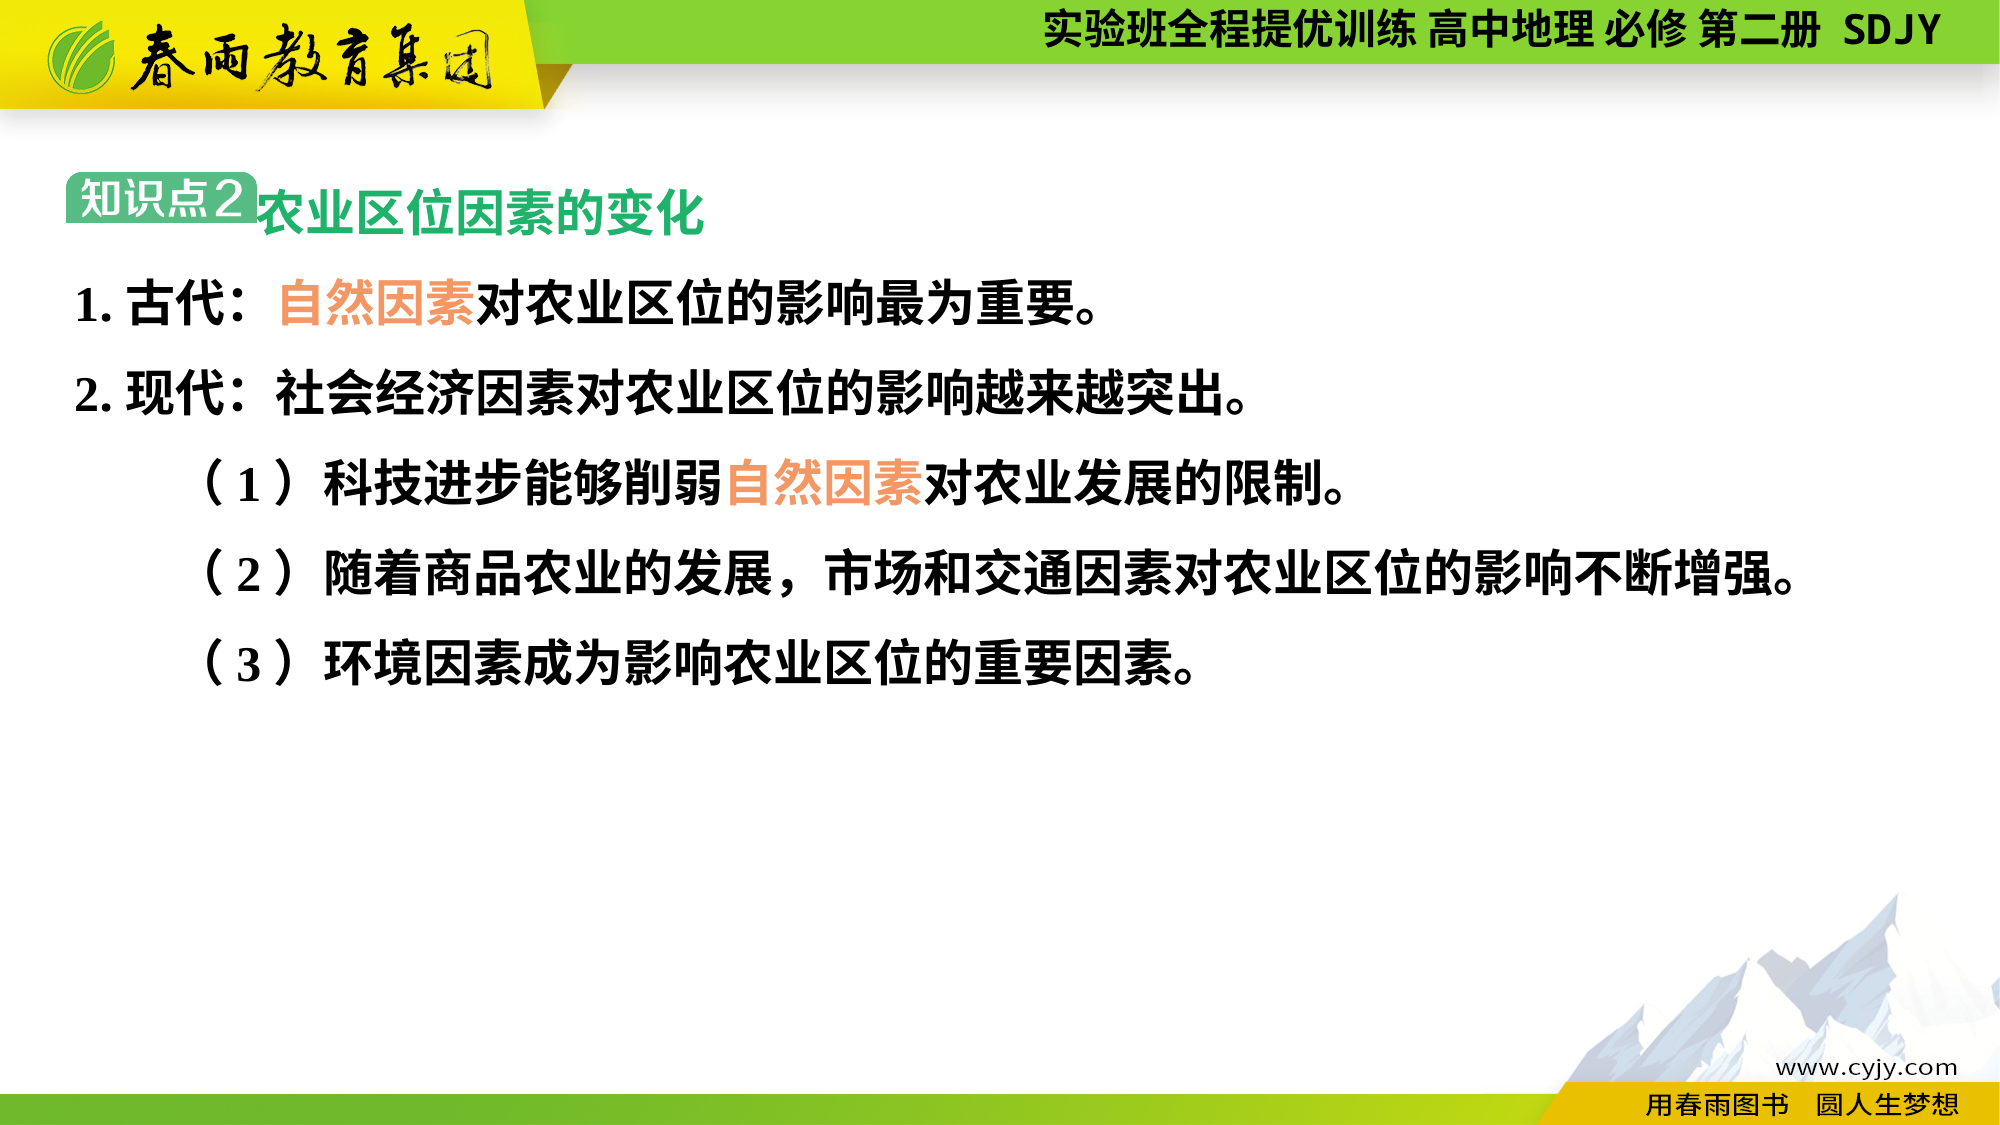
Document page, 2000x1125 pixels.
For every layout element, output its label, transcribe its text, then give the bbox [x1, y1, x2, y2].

picture [0, 0, 2000, 1125]
list 农业区位因素的变化 1.古代：自然因素对农业区位的影响最为重要。 2.现代：社会经济因素对农业区位的影响越来越突出。 （1）科技进步能够削弱自然因素对农业发展的限制。 （2）随着商品农业的发展，市场和交通因素对农业区位的影响不断增强。 （3）环境因素成为影响农业区位的重要因素。 [59, 143, 1944, 705]
